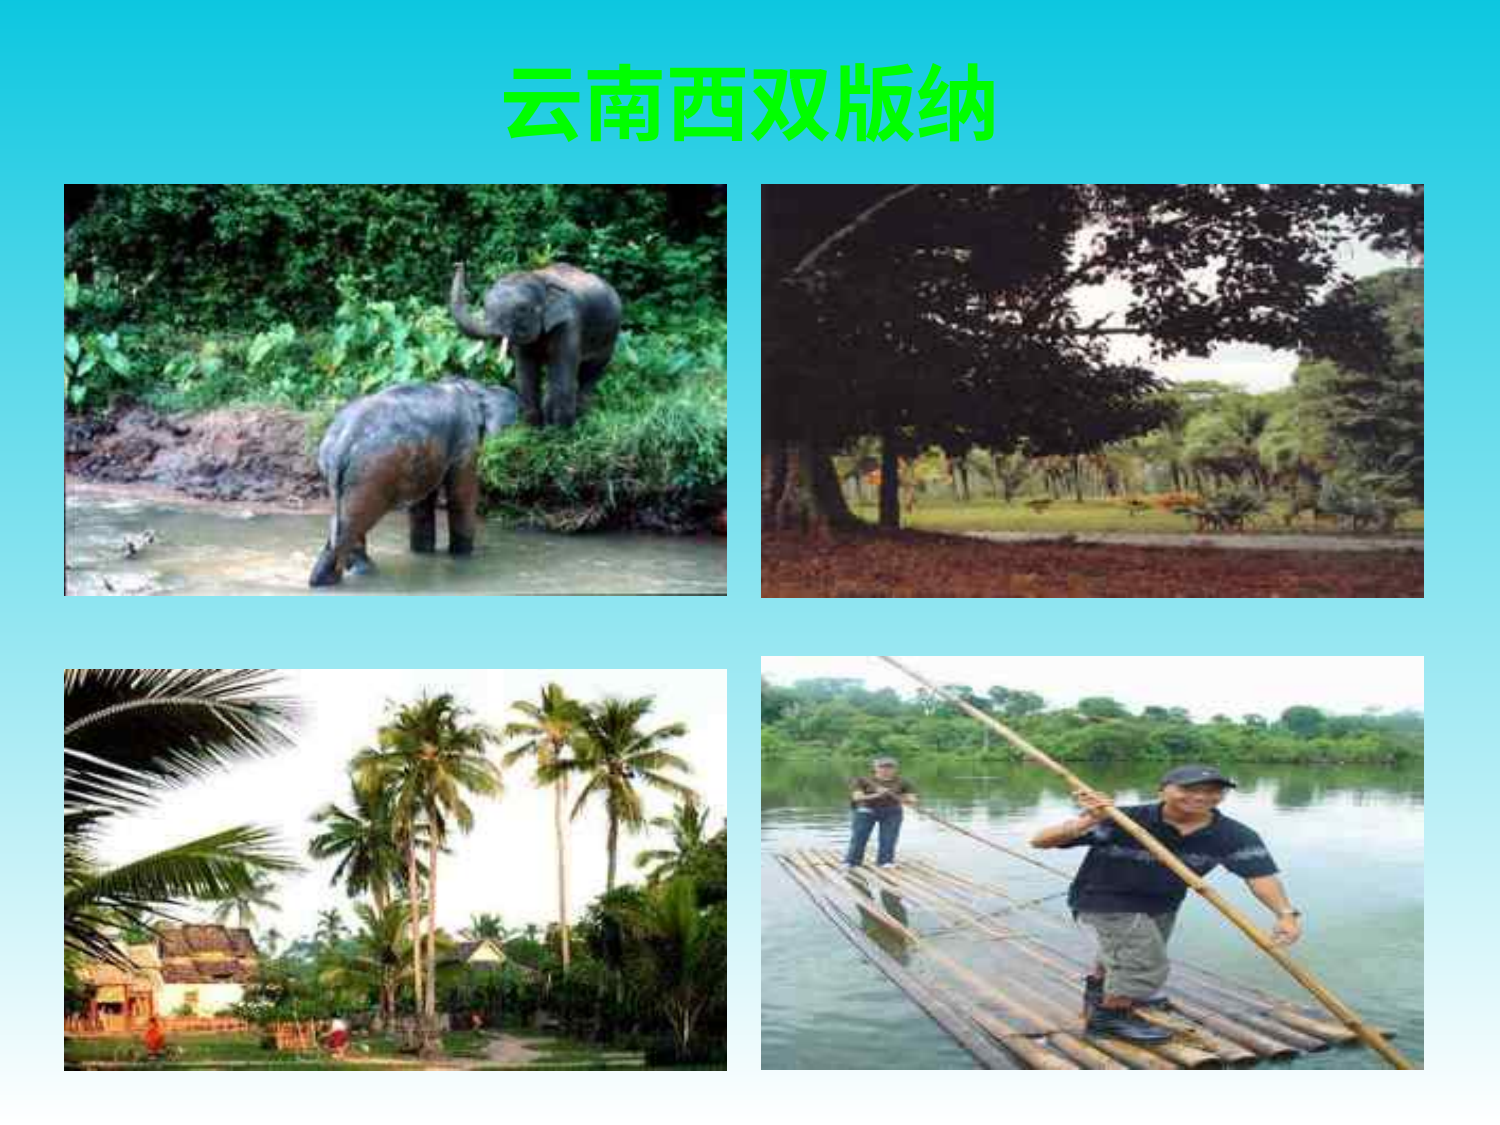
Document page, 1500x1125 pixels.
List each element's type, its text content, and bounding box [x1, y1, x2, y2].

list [761, 184, 1424, 598]
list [761, 656, 1424, 1070]
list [64, 669, 727, 1071]
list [64, 184, 727, 597]
title 云南西双版纳 [74, 6, 1426, 195]
